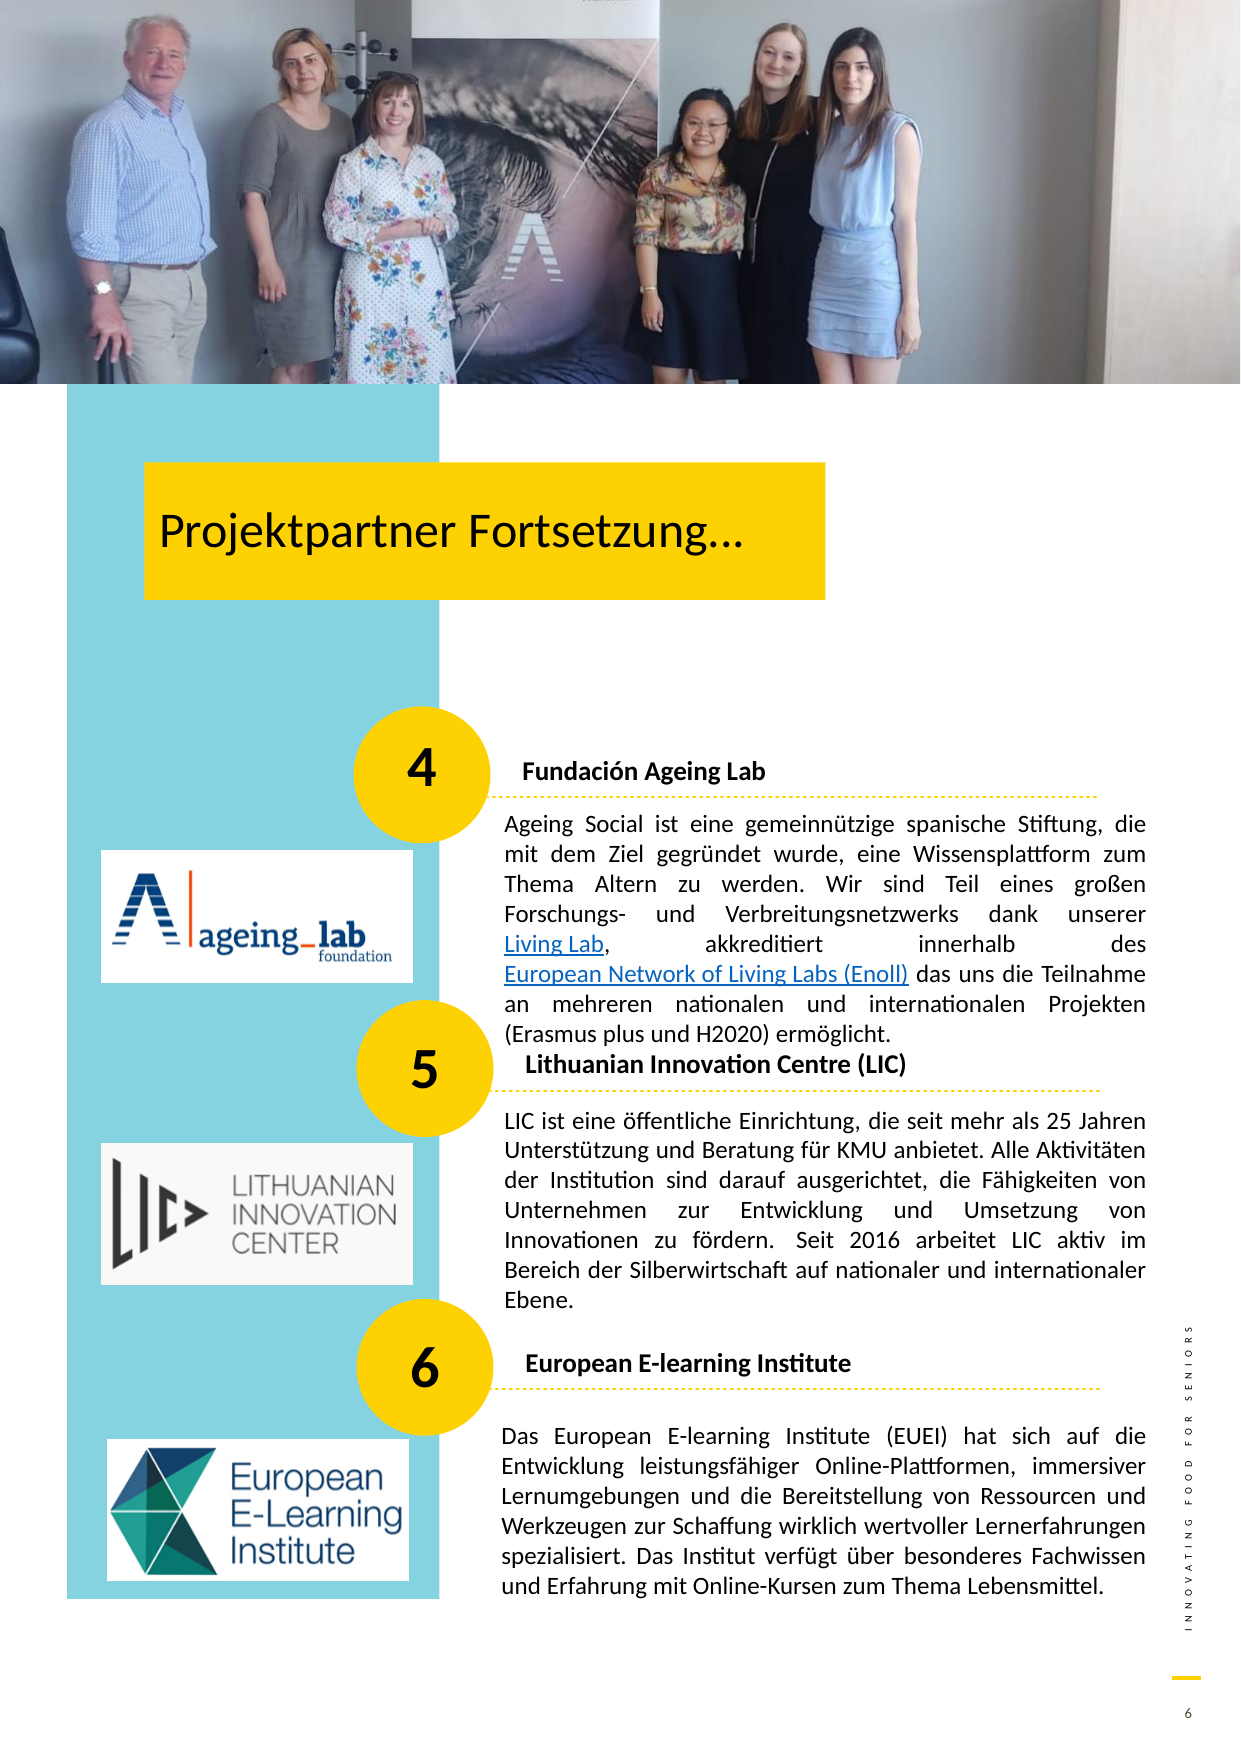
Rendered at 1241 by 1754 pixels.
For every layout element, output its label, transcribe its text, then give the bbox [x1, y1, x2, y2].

list Projektpartner Fortsetzung... [144, 462, 826, 600]
picture [101, 1143, 413, 1285]
list 5 [360, 1017, 490, 1122]
list Fundación Ageing Lab [507, 749, 1085, 803]
list 4 [357, 715, 487, 820]
list Lithuanian Innovation Centre (LIC) [510, 1042, 1085, 1097]
list LIC ist eine öffentliche Einrichtung, die seit mehr als 25 Jahren Unterstützung und Beratung für KMU anbietet. Alle Aktivitäten der Institution sind darauf ausgerichtet, die Fähigkeiten von Unternehmen zur Entwicklung und Umsetzung von Innovationen zu fördern. Seit 2016 arbeitet LIC aktiv im Bereich der Silberwirtschaft auf nationaler und internationaler Ebene. [489, 1096, 1162, 1260]
picture [101, 850, 413, 983]
list Das European E-learning Institute (EUEI) hat sich auf die Entwicklung leistungsfähiger Online-Plattformen, immersiver Lernumgebungen und die Bereitstellung von Ressourcen und Werkzeugen zur Schaffung wirklich wertvoller Lernerfahrungen spezialisiert. Das Institut verfügt über besonderes Fachwissen und Erfahrung mit Online-Kursen zum Thema Lebensmittel. [486, 1412, 1162, 1576]
picture [106, 1439, 409, 1581]
list European E-learning Institute [510, 1341, 1082, 1396]
list 6 [360, 1316, 490, 1421]
picture [0, 0, 1241, 391]
list Ageing Social ist eine gemeinnützige spanische Stiftung, die mit dem Ziel gegründet wurde, eine Wissensplattform zum Thema Altern zu werden. Wir sind Teil eines großen Forschungs- und Verbreitungsnetzwerks dank unserer Living Lab, akkreditiert innerhalb des European Network of Living Labs (Enoll) das uns die Teilnahme an mehreren nationalen und internationalen Projekten (Erasmus plus und H2020) ermöglicht. [489, 800, 1162, 964]
